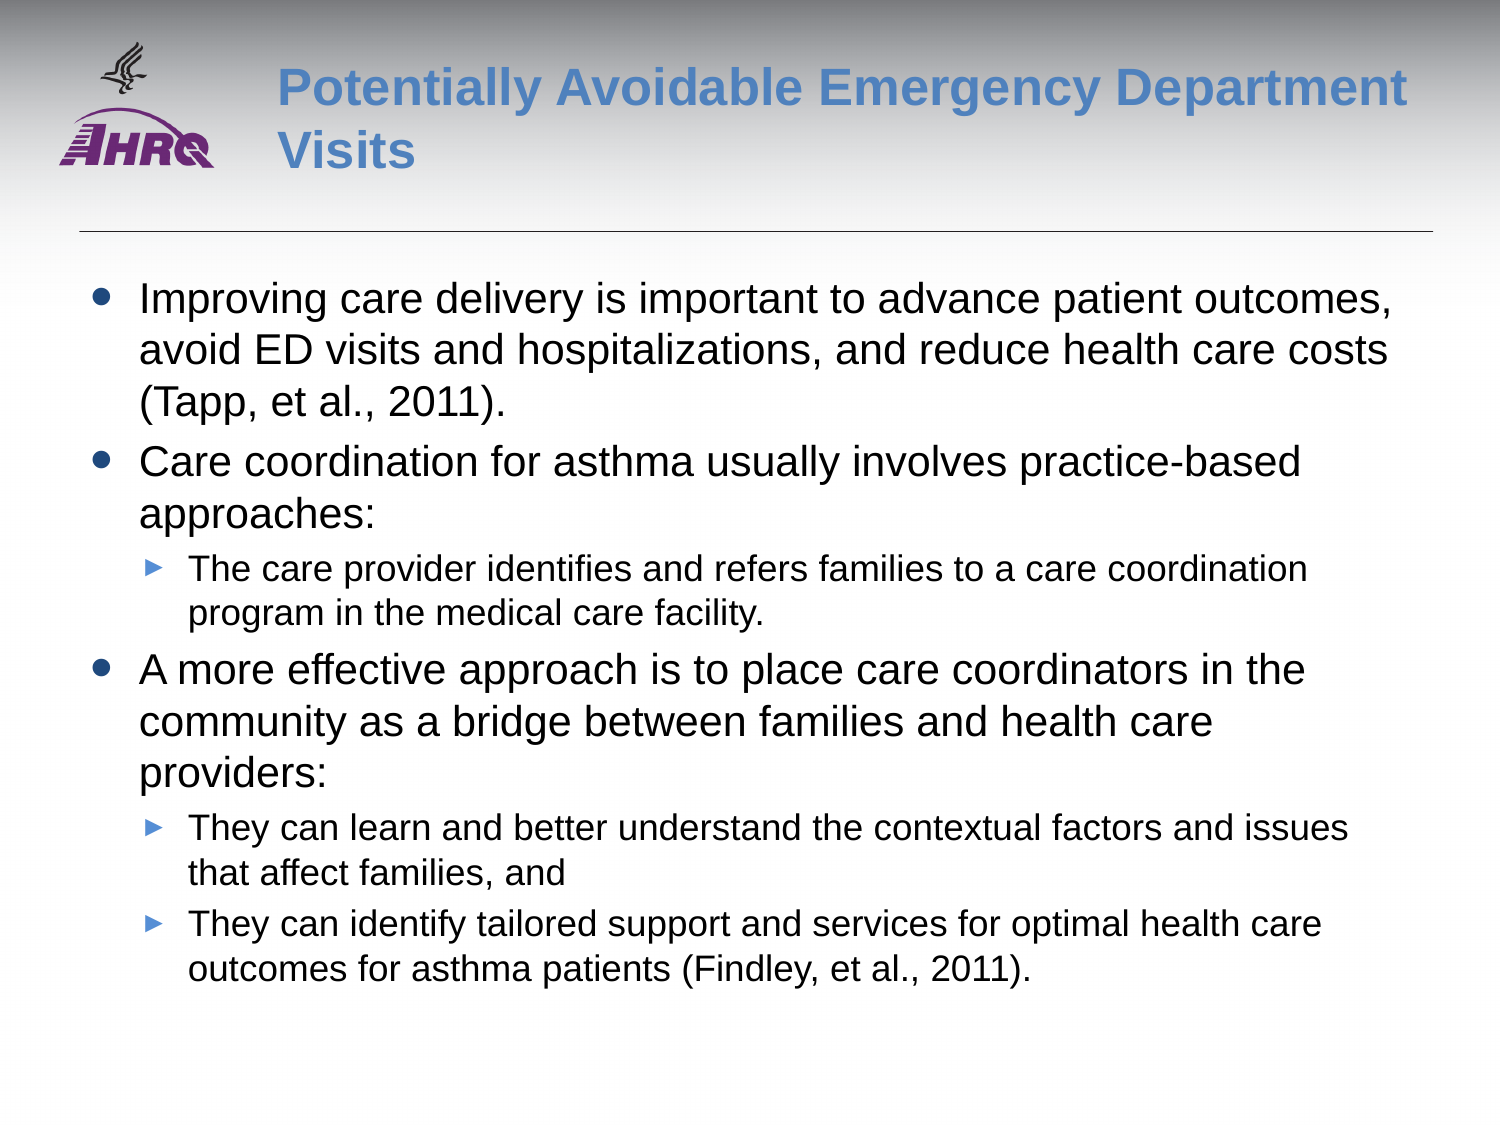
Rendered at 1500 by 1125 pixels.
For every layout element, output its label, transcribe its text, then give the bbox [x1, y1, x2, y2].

list Improving care delivery is important to advance patient outcomes, avoid ED visits and hospitalizations, and reduce health care costs (Tapp, et al., 2011). Care coordination for asthma usually involves practice-based approaches: The care provider identifies and refers families to a care coordination program in the medical care facility. A more effective approach is to place care coordinators in the community as a bridge between families and health care providers: They can learn and better understand the contextual factors and issues that affect families, and They can identify tailored support and services for optimal health care outcomes for asthma patients (Findley, et al., 2011). [75, 262, 1425, 1005]
picture [0, 0, 1500, 1125]
title Potentially Avoidable Emergency Department Visits [262, 45, 1425, 188]
